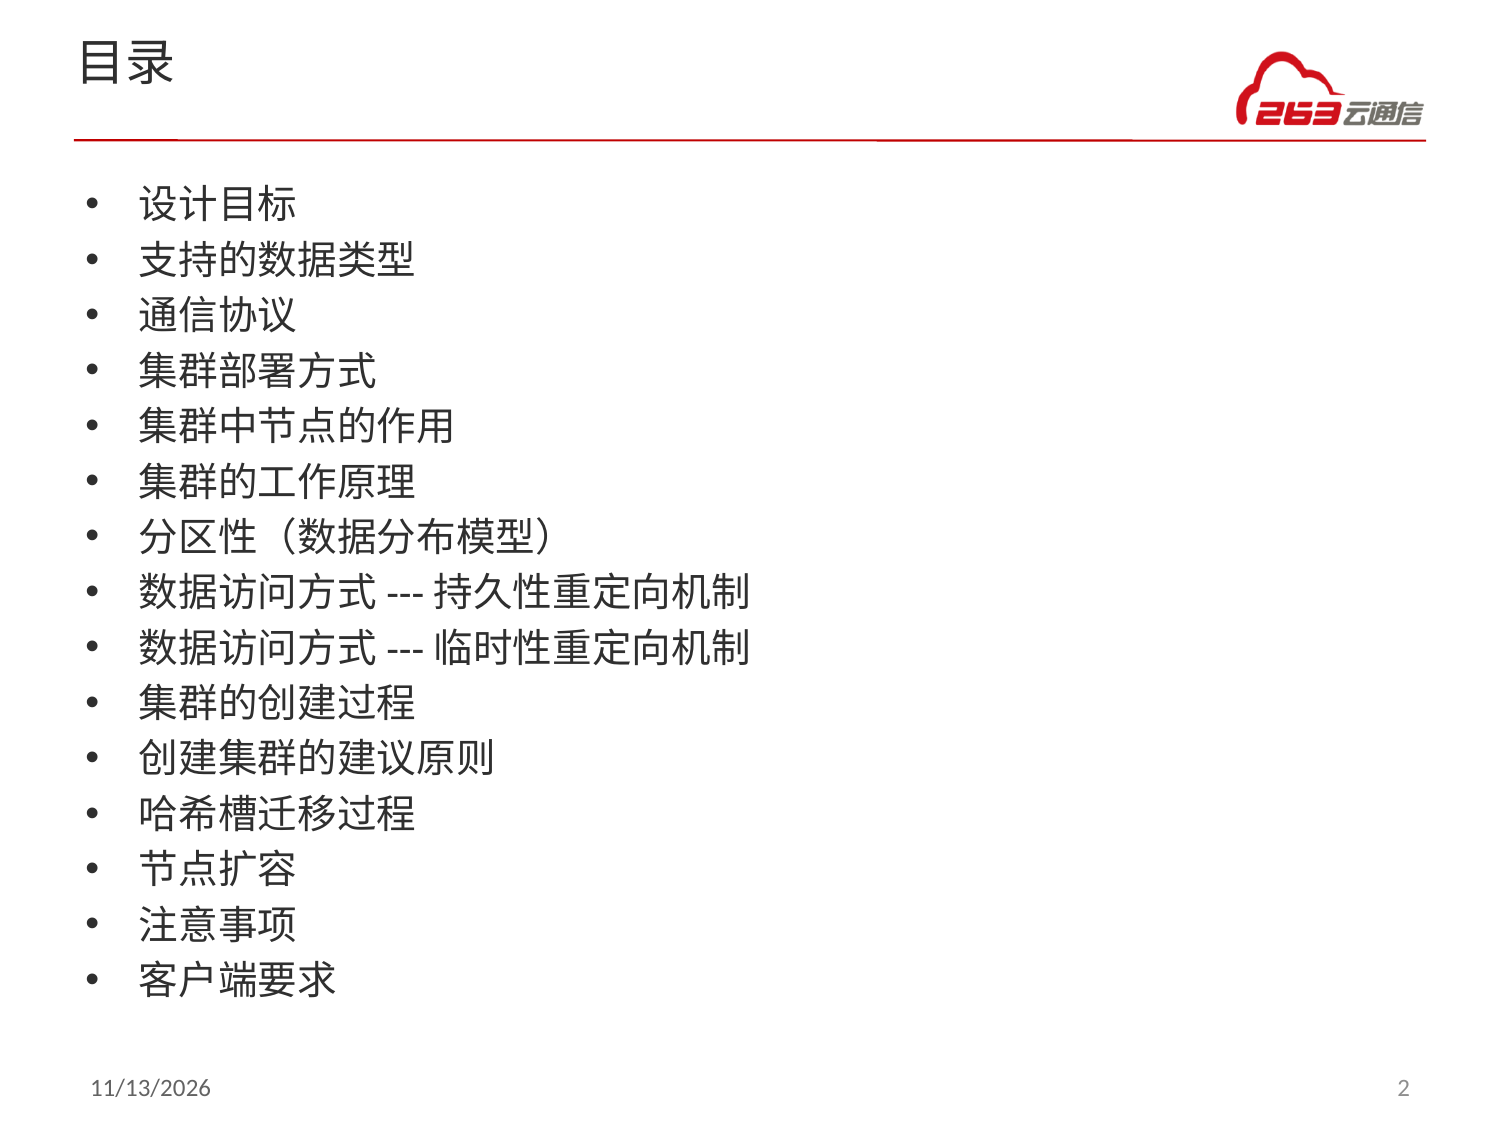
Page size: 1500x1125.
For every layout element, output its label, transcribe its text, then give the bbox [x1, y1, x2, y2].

picture [1230, 37, 1430, 141]
title 目录 [75, 30, 1235, 136]
list 设计目标 支持的数据类型 通信协议 集群部署方式 集群中节点的作用 集群的工作原理 分区性（数据分布模型） 数据访问方式---持久性重定向机制 数据访问方式---临时性重定向机制 集群的创建过程 创建集群的建议原则 哈希槽迁移过程 节点扩容 注意事项 客户端要求 [70, 171, 1421, 1016]
